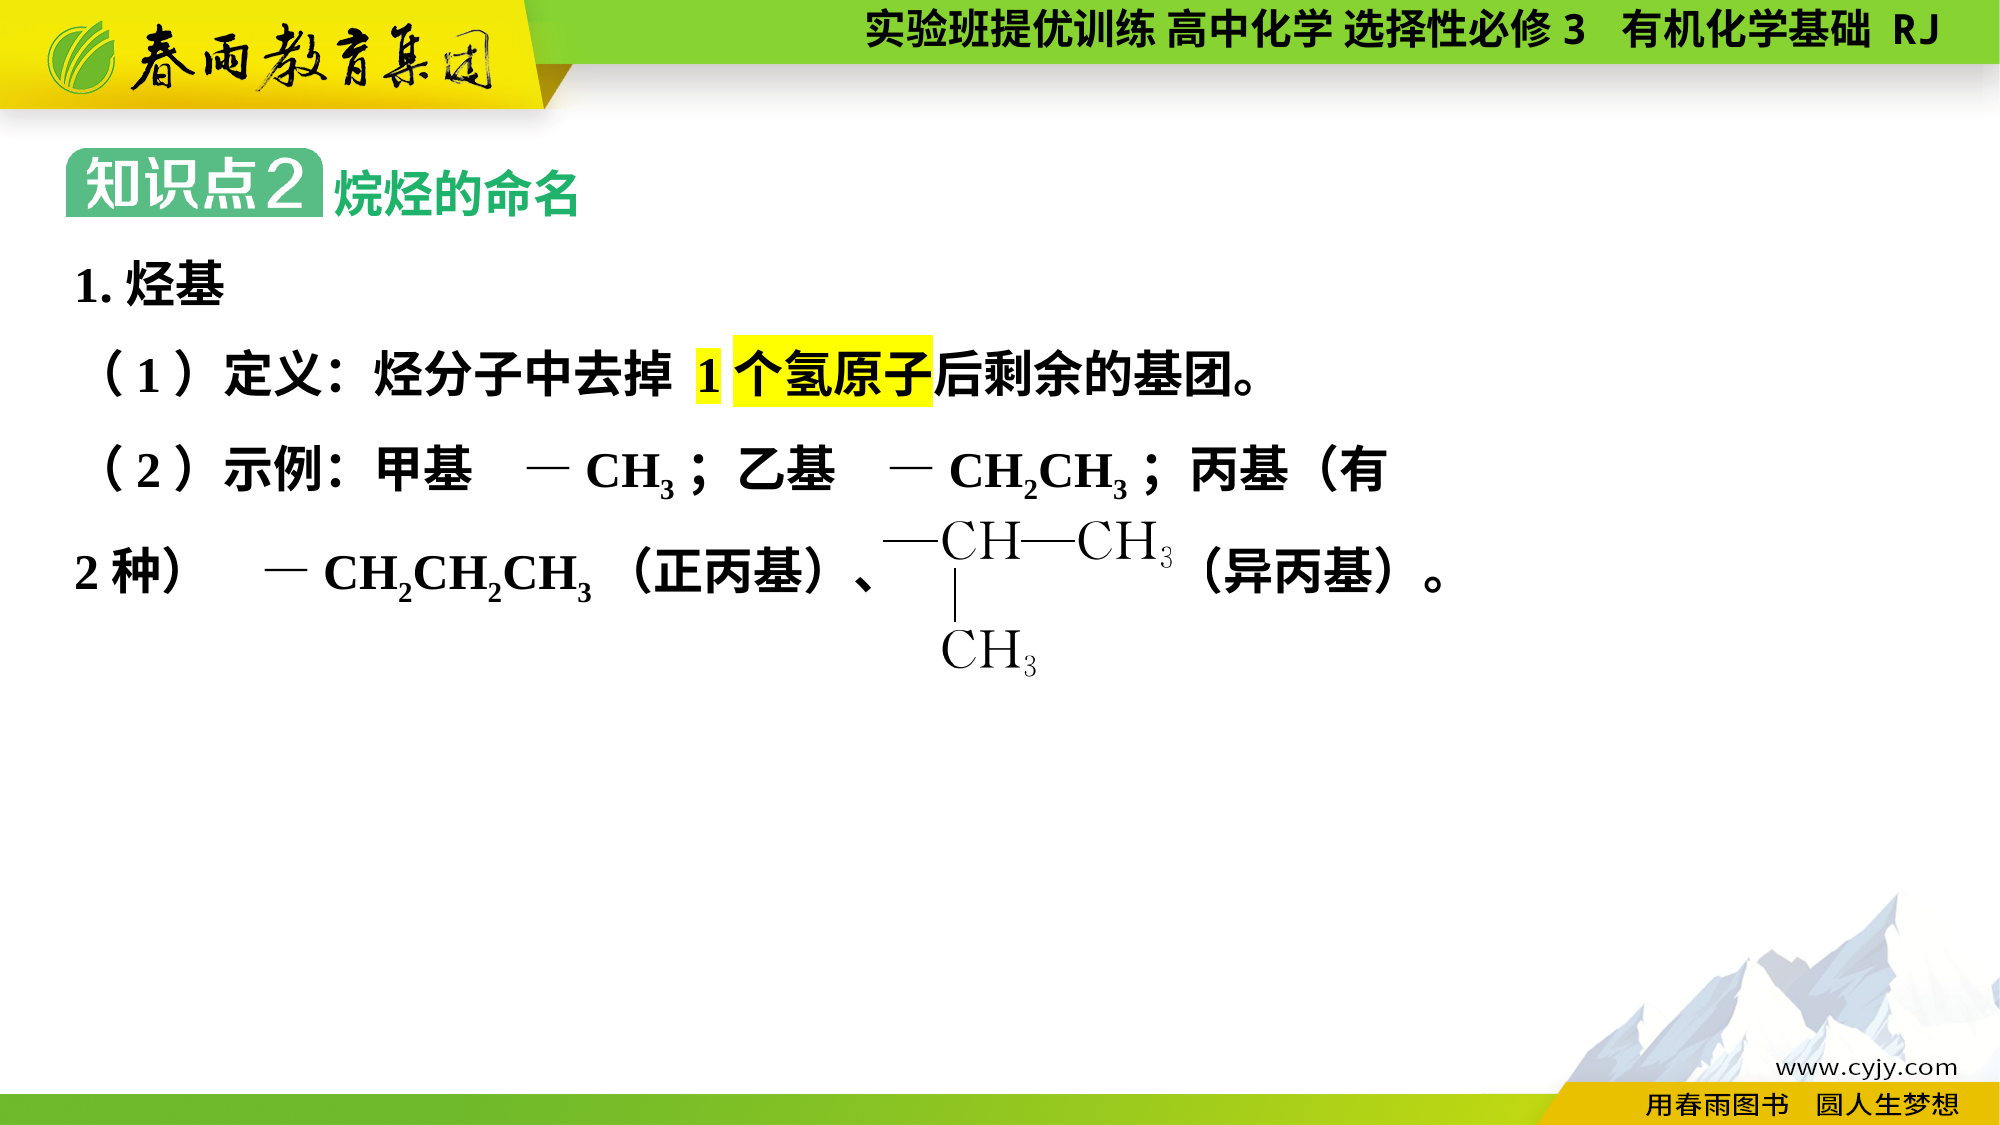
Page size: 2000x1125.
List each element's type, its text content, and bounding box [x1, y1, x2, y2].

list 烷烃的命名 1.烃基 （1）定义：烃分子中去掉 1个氢原子后剩余的基团。 （2）示例：甲基 —CH3；乙基 —CH2CH3；丙基（有 2种） —CH2CH2CH3（正丙基）、 （异丙基）。 [59, 125, 1944, 595]
picture [0, 0, 2000, 1125]
